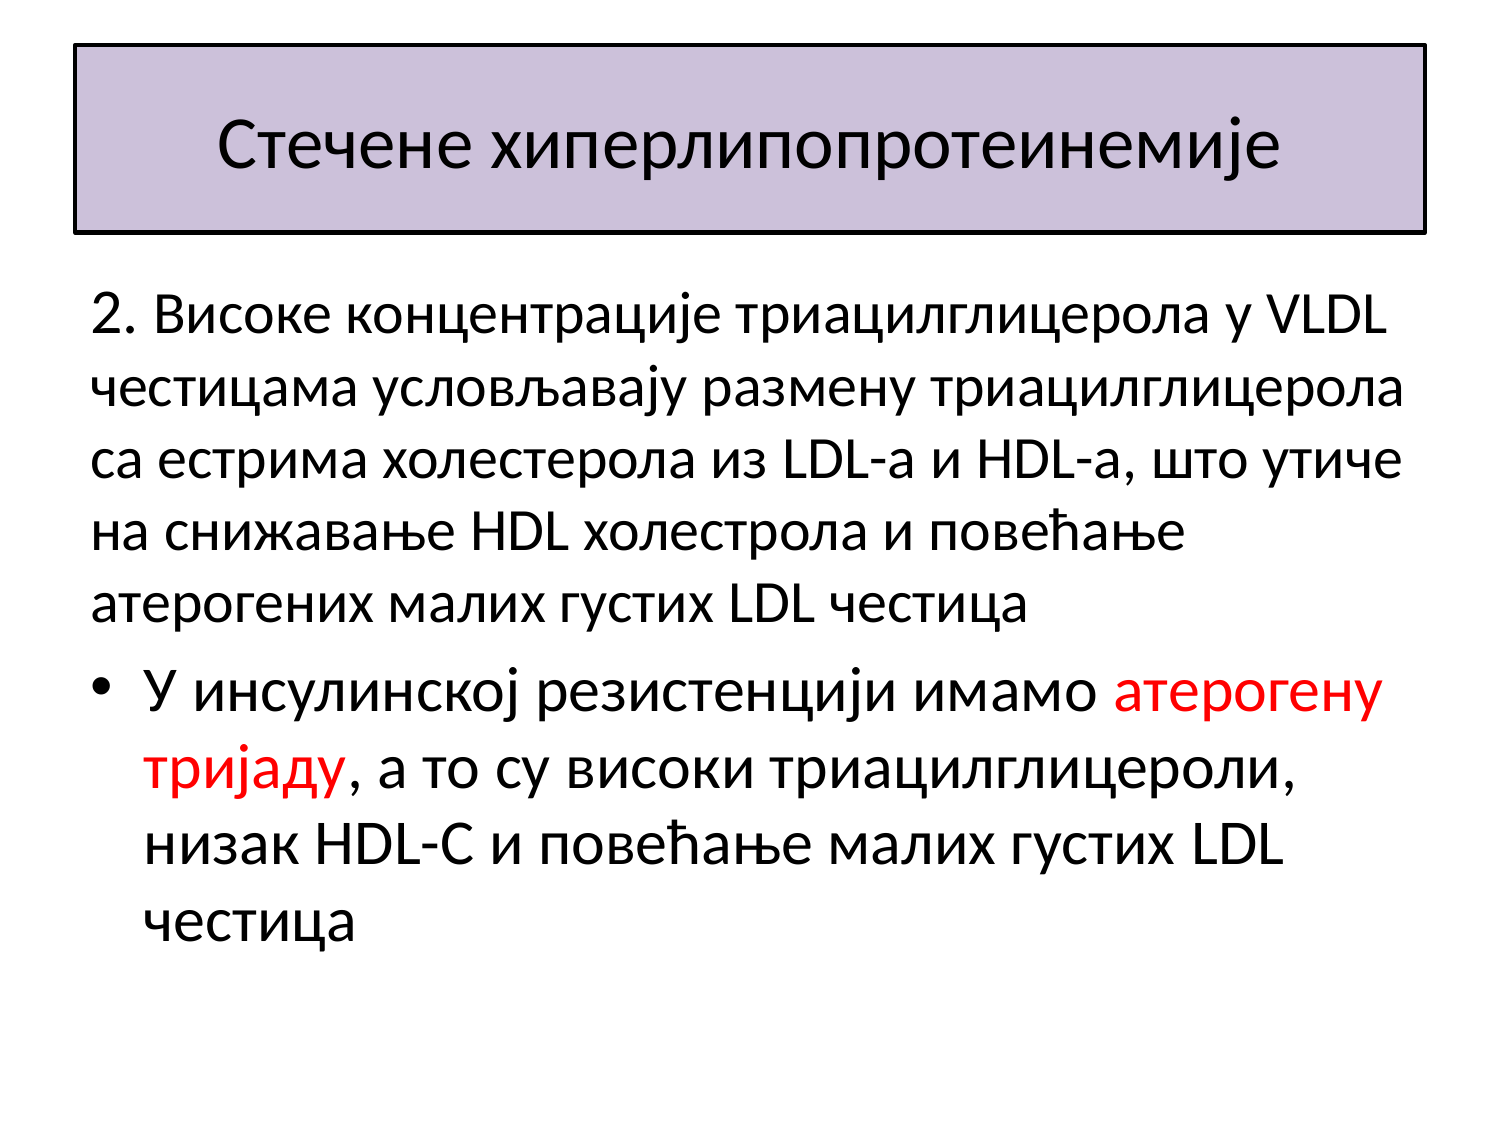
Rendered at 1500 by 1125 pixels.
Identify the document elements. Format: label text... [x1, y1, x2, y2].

title Стечене хиперлипопротеинемије [73, 43, 1427, 235]
list 2. Високе концентрације триацилглицерола у VLDL честицама условљавају размену триацилглицерола са естрима холестерола из LDL-a и HDL-a, што утиче на снижавање HDL холестрола и повећање атерогених малих густих LDL честица У инсулинској резистенцији имамо атерогену тријаду, а то су високи триацилглицероли, низак HDL-C и повећање малих густих LDL честица [75, 262, 1425, 1005]
